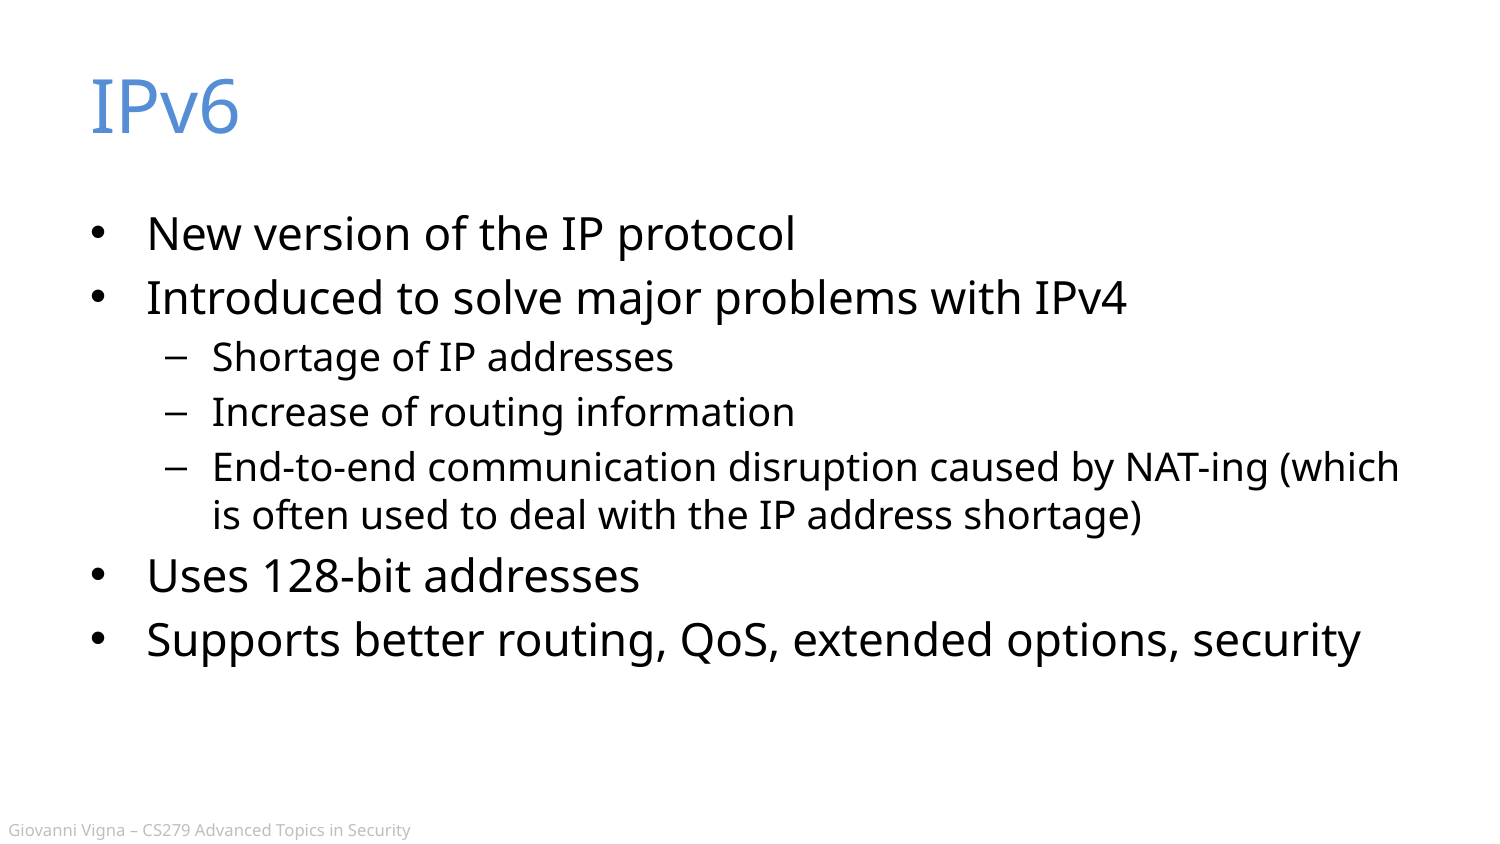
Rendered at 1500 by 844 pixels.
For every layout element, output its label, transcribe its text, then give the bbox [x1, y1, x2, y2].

title IPv6 [75, 33, 1425, 175]
list New version of the IP protocol Introduced to solve major problems with IPv4 Shortage of IP addresses Increase of routing information End-to-end communication disruption caused by NAT-ing (which is often used to deal with the IP address shortage) Uses 128-bit addresses Supports better routing, QoS, extended options, security [75, 196, 1425, 813]
